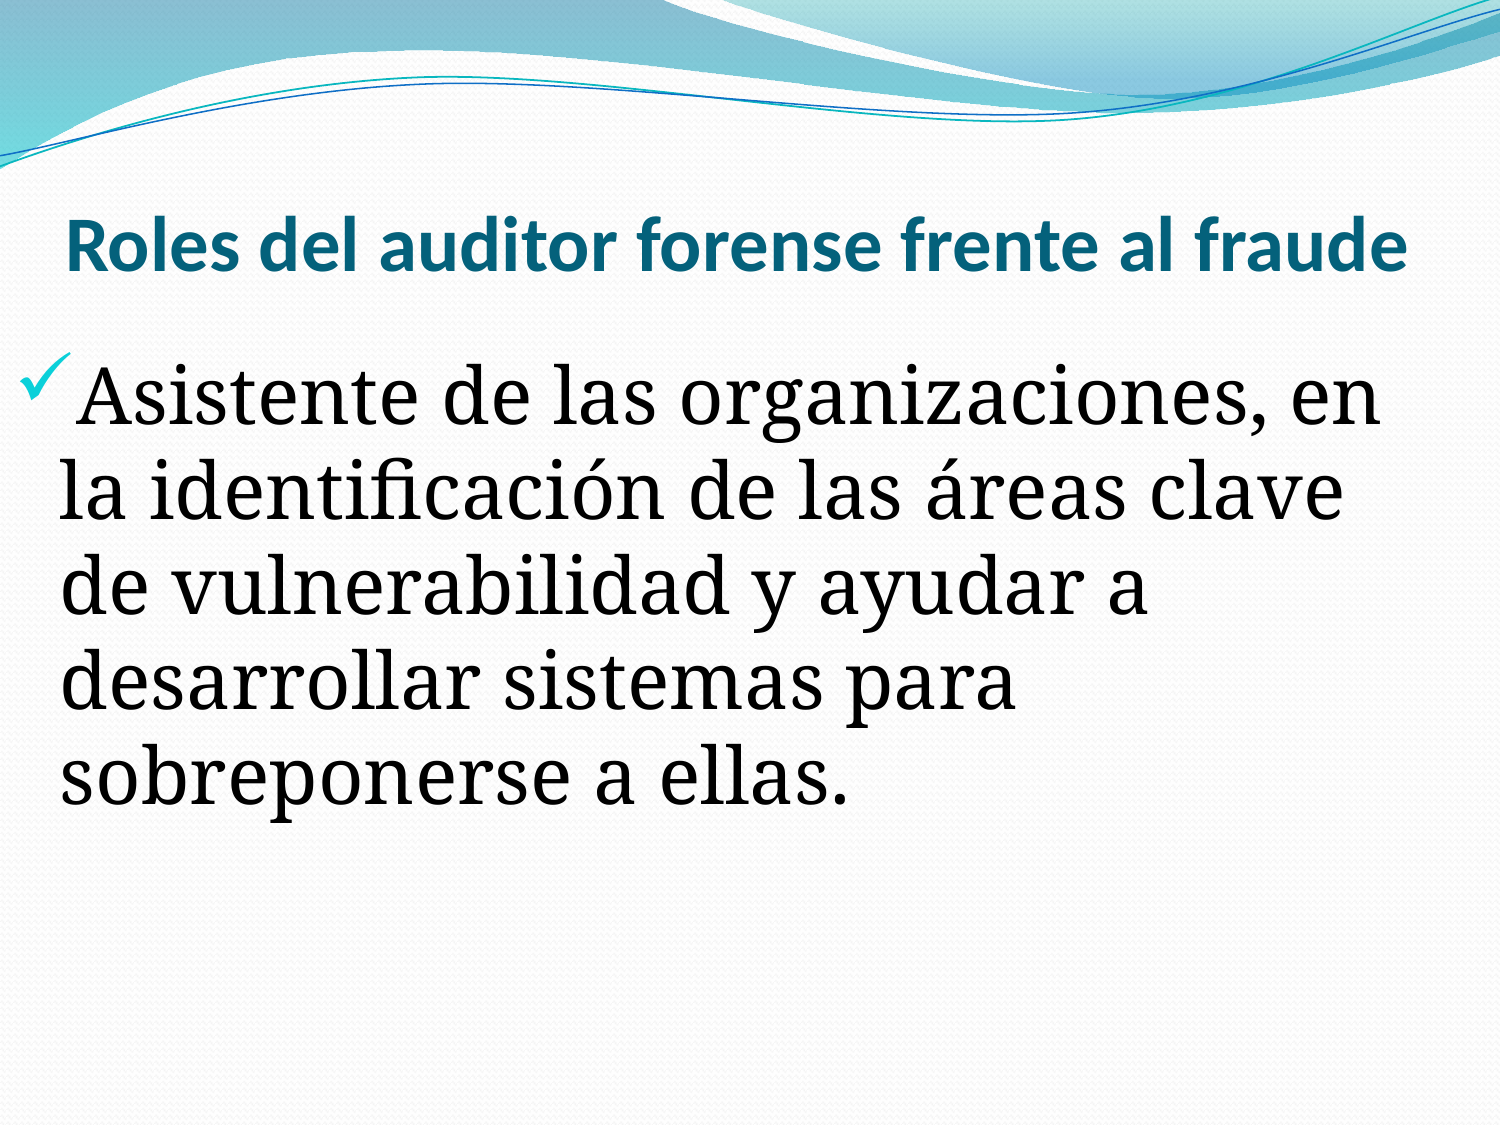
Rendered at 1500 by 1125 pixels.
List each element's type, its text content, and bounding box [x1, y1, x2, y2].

title Roles del auditor forense frente al fraude [64, 101, 1428, 374]
list Asistente de las organizaciones, en la identificación de las áreas clave de vulnerabilidad y ayudar a desarrollar sistemas para sobreponerse a ellas. [0, 231, 1424, 1094]
